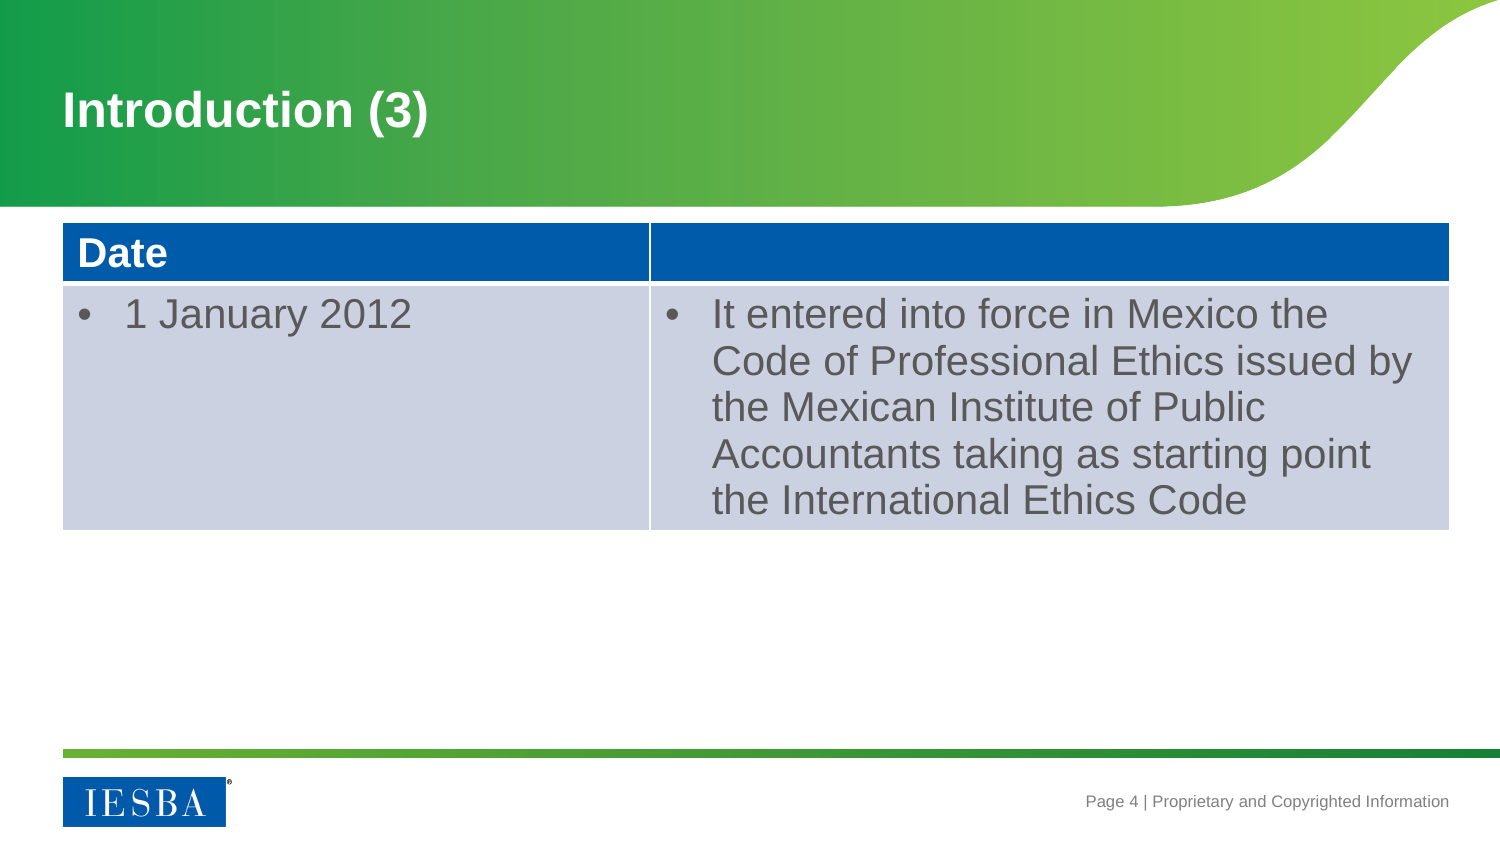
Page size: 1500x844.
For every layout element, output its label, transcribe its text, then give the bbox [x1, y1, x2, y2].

table_cell It entered into force in Mexico the Code of Professional Ethics issued by the Mexican Institute of Public Accountants taking as starting point the International Ethics Code [651, 286, 1449, 530]
picture [0, 0, 1500, 207]
table_cell 1 January 2012 [63, 286, 649, 530]
table_header [651, 223, 1449, 281]
table_header Date [63, 223, 649, 281]
picture [63, 777, 232, 827]
title Introduction (3) [62, 75, 1300, 141]
